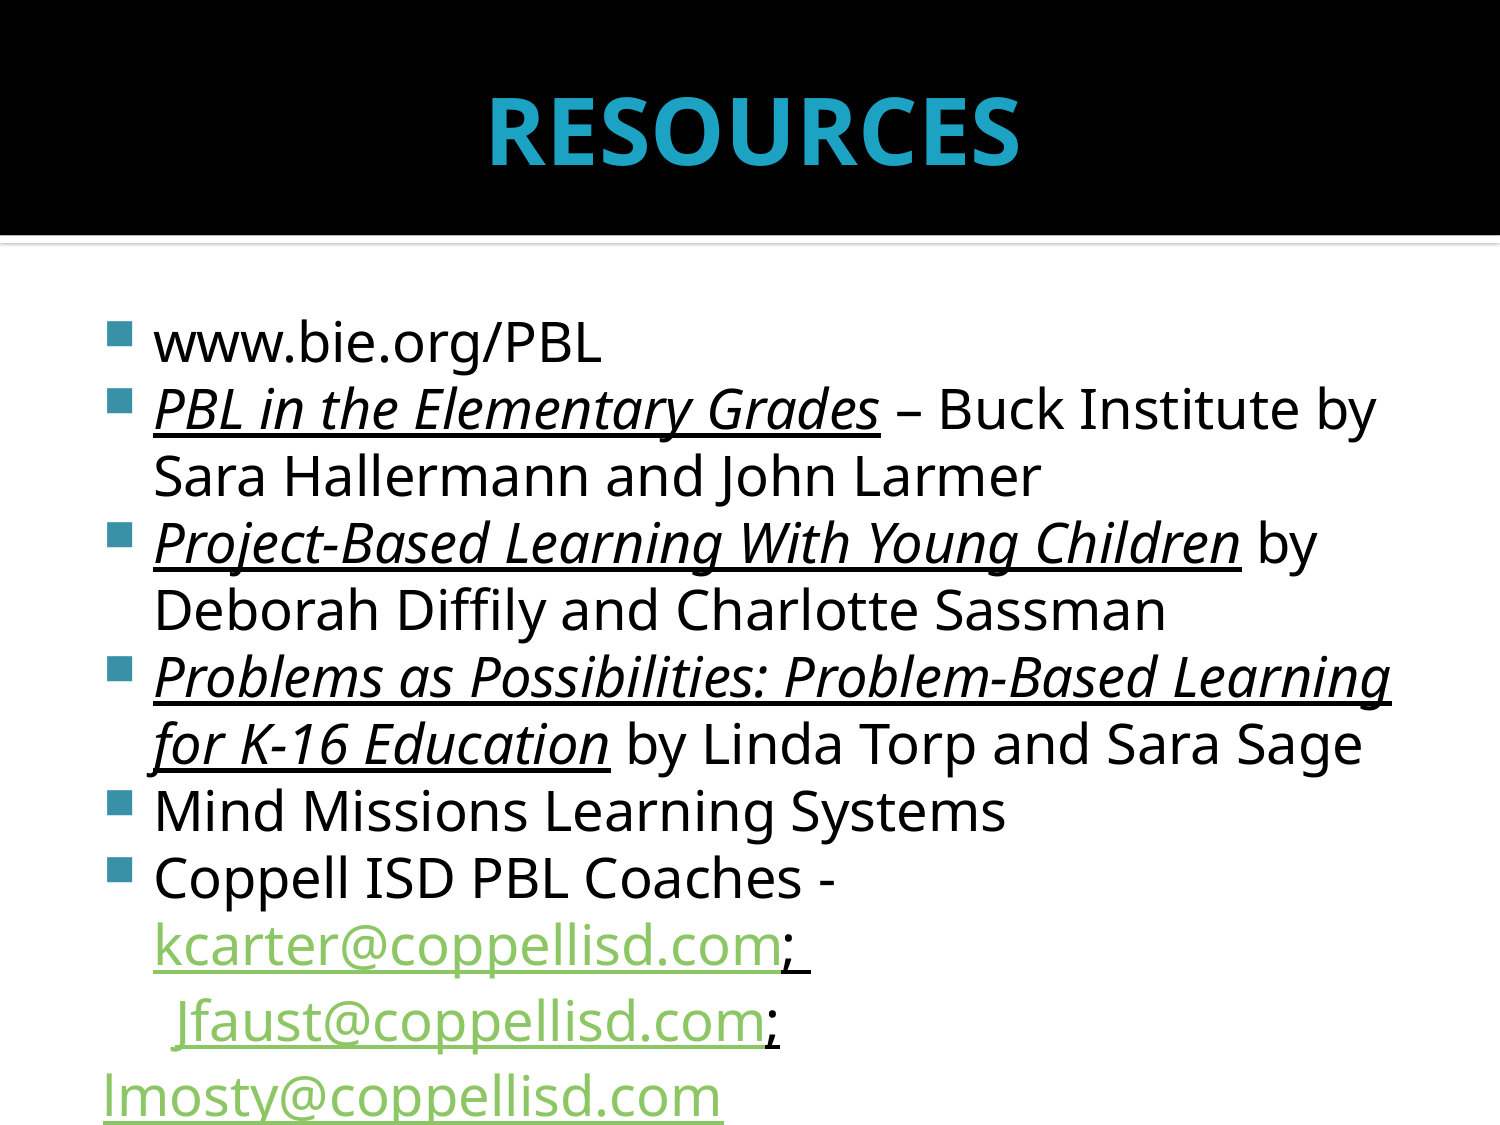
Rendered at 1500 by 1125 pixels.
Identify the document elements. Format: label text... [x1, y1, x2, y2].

title RESOURCES [75, 25, 1425, 231]
list www.bie.org/PBL PBL in the Elementary Grades – Buck Institute by Sara Hallermann and John Larmer Project-Based Learning With Young Children by Deborah Diffily and Charlotte Sassman Problems as Possibilities: Problem-Based Learning for K-16 Education by Linda Torp and Sara Sage Mind Missions Learning Systems Coppell ISD PBL Coaches - kcarter@coppellisd.com; Jfaust@coppellisd.com; lmosty@coppellisd.com [75, 291, 1425, 1125]
